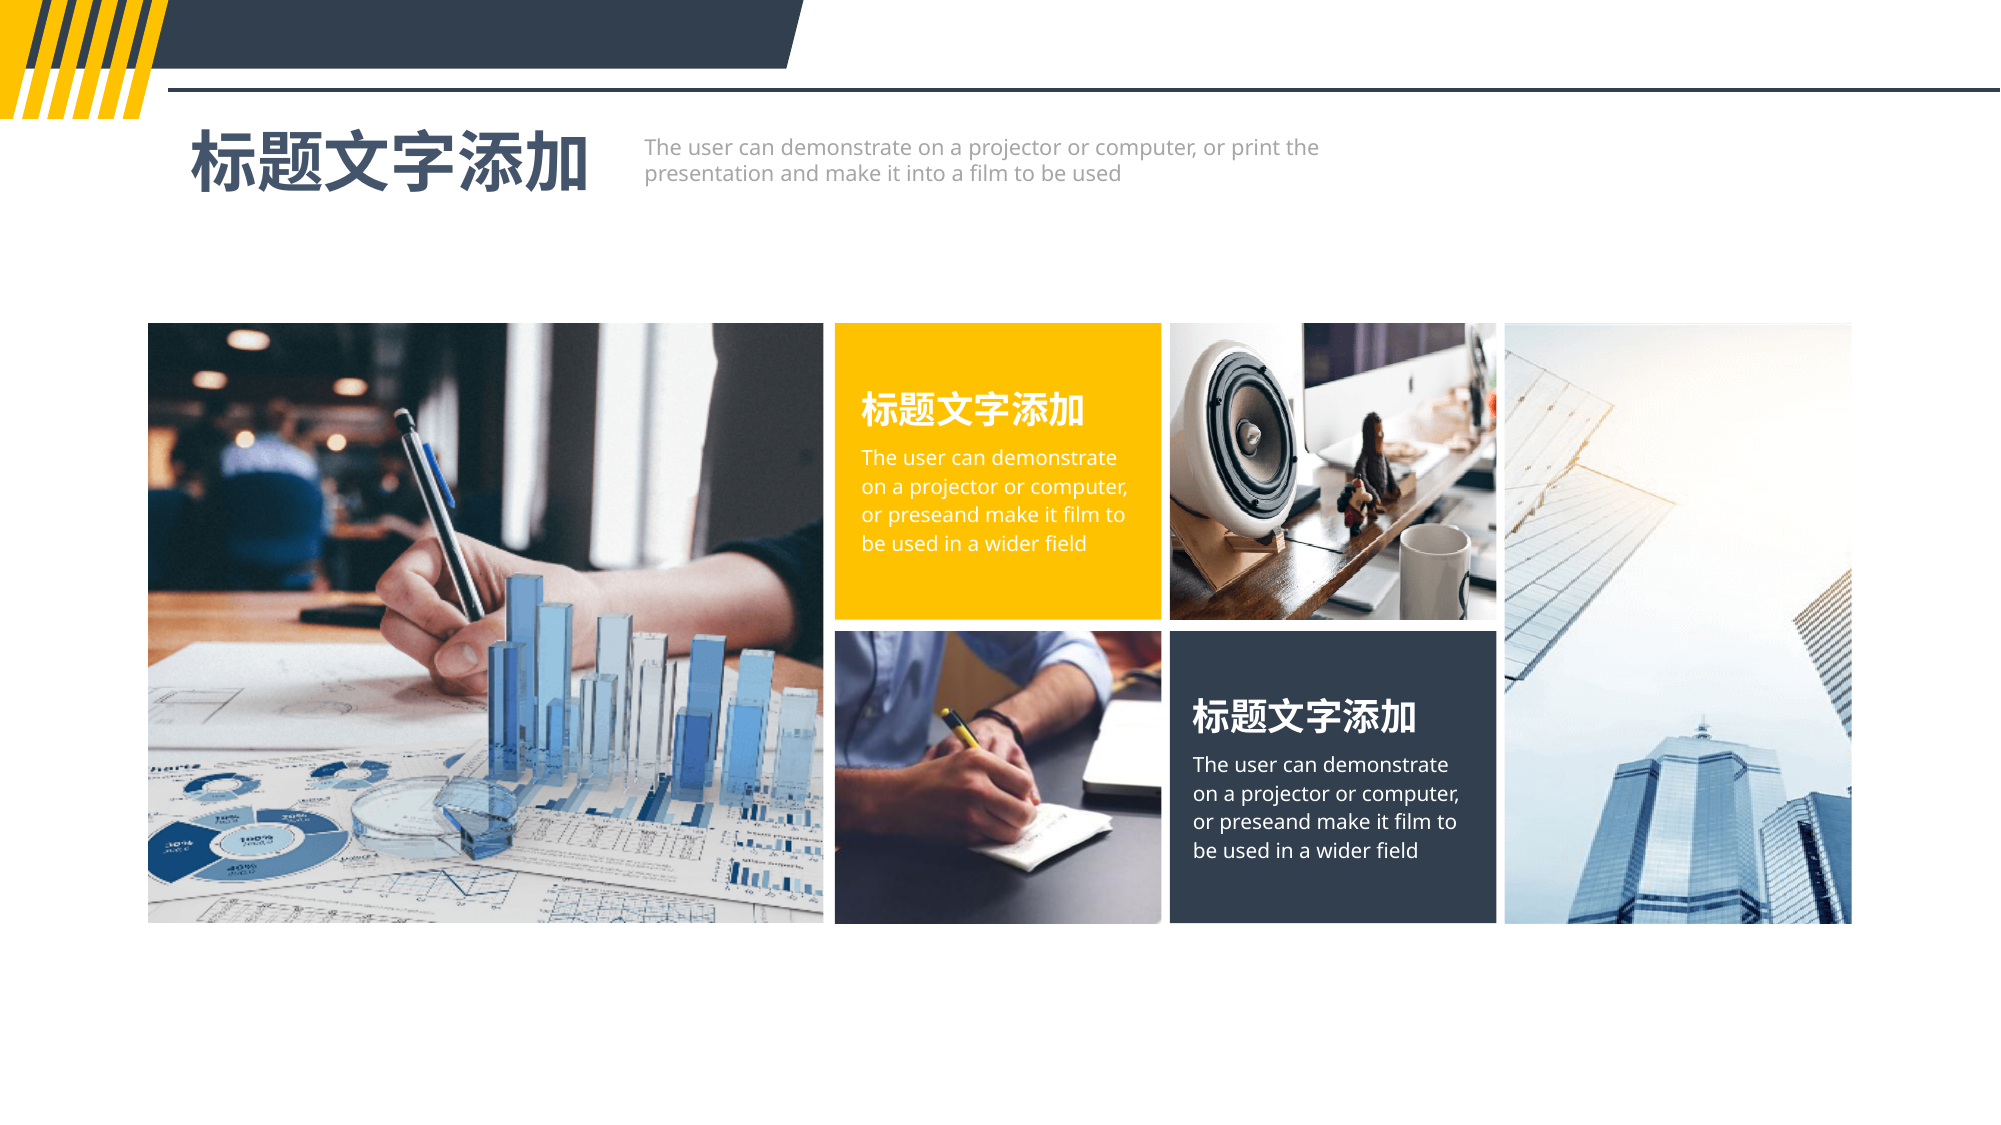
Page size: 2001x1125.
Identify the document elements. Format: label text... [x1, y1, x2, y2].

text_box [1178, 685, 1489, 869]
text_box [169, 0, 805, 70]
text_box [834, 630, 1162, 924]
text_box The user can demonstrate on a projector or computer, or print the presentation and make it into a film to be used [629, 125, 1463, 194]
text_box [1504, 323, 1852, 924]
text_box [1169, 322, 1497, 621]
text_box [0, 0, 169, 119]
text_box [147, 322, 824, 924]
text_box 标题文字添加 [175, 112, 606, 207]
text_box [1169, 630, 1497, 924]
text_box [846, 378, 1157, 562]
text_box [834, 322, 1162, 621]
